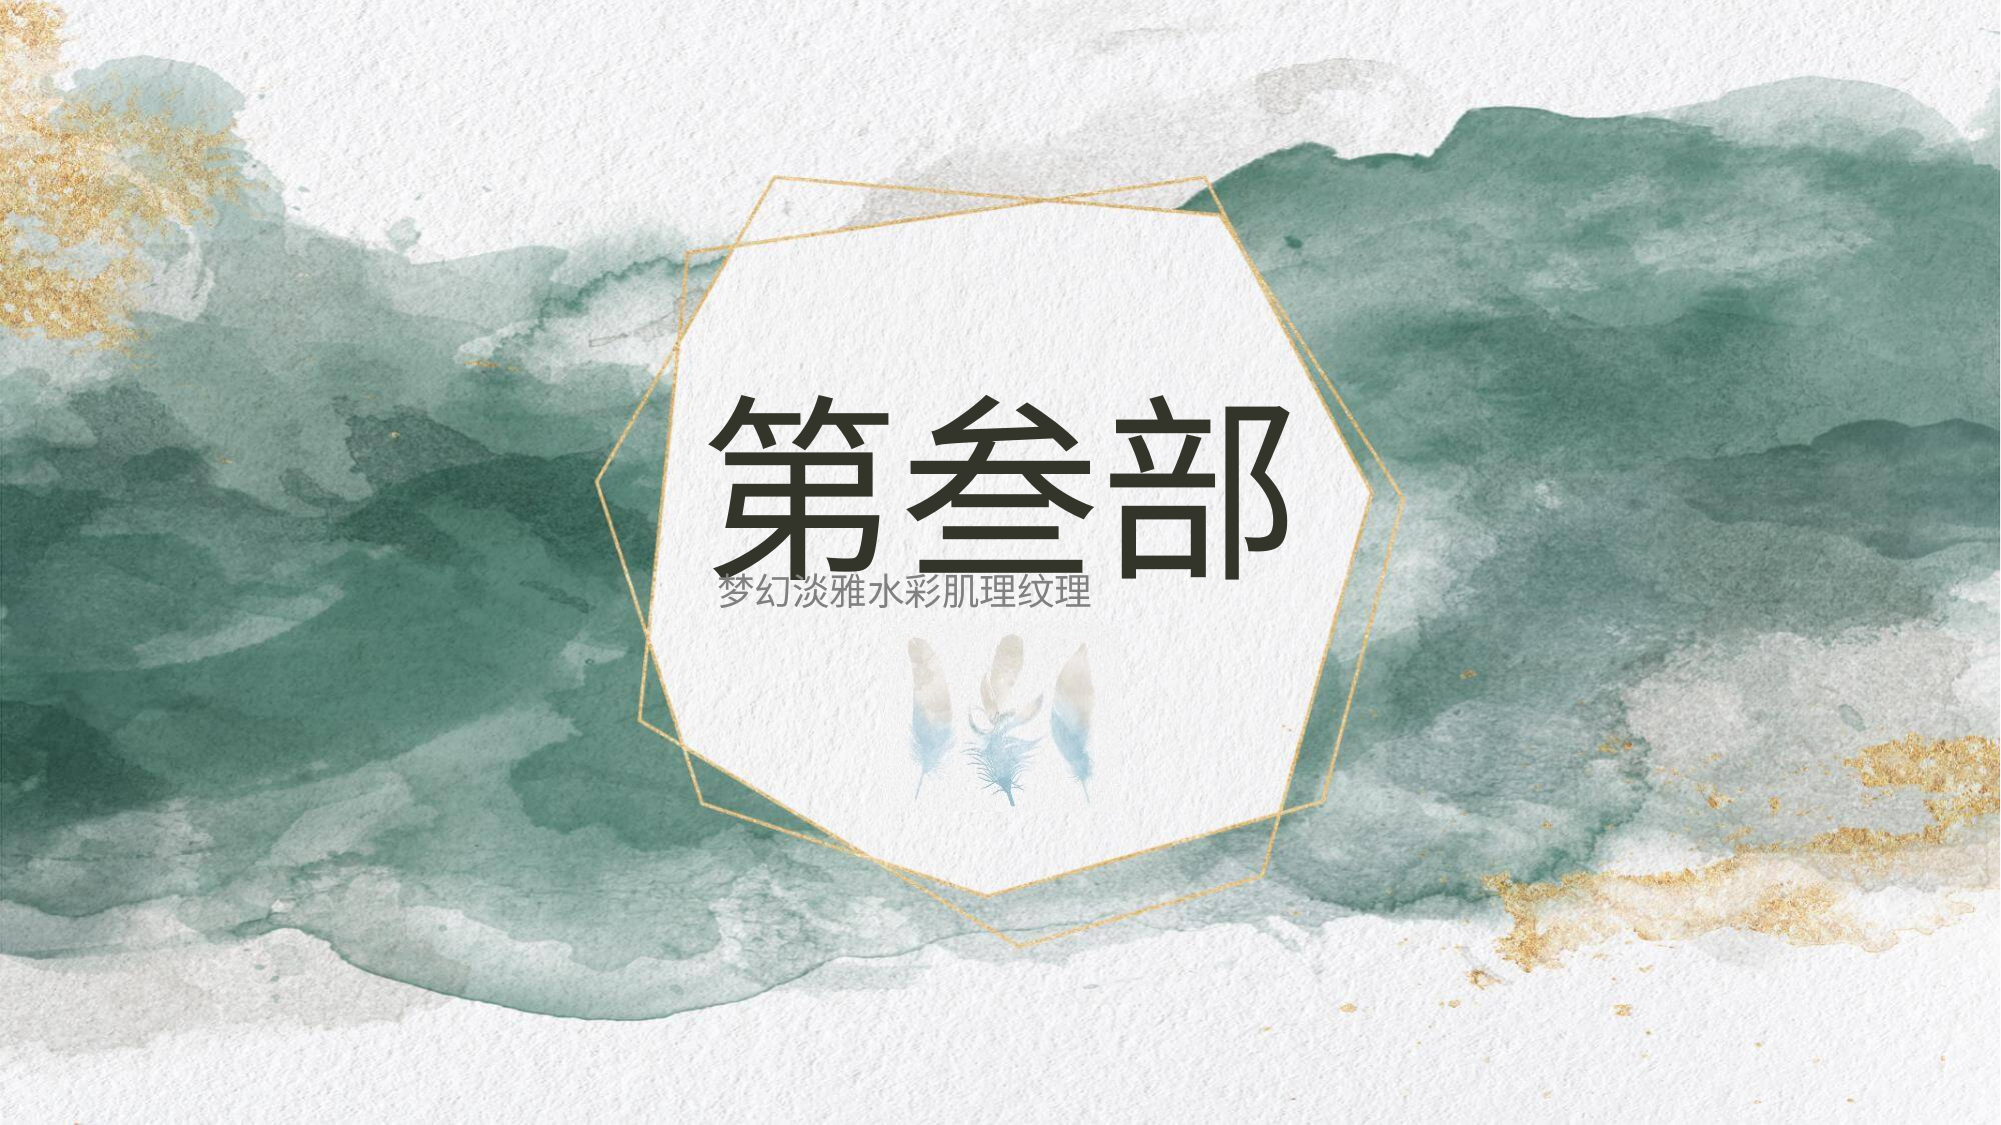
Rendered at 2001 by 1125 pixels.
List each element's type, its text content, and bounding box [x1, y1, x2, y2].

text_box 第叁部 [685, 357, 1315, 612]
picture [0, 0, 2001, 1125]
text_box 梦幻淡雅水彩肌理纹理 [702, 560, 1318, 621]
